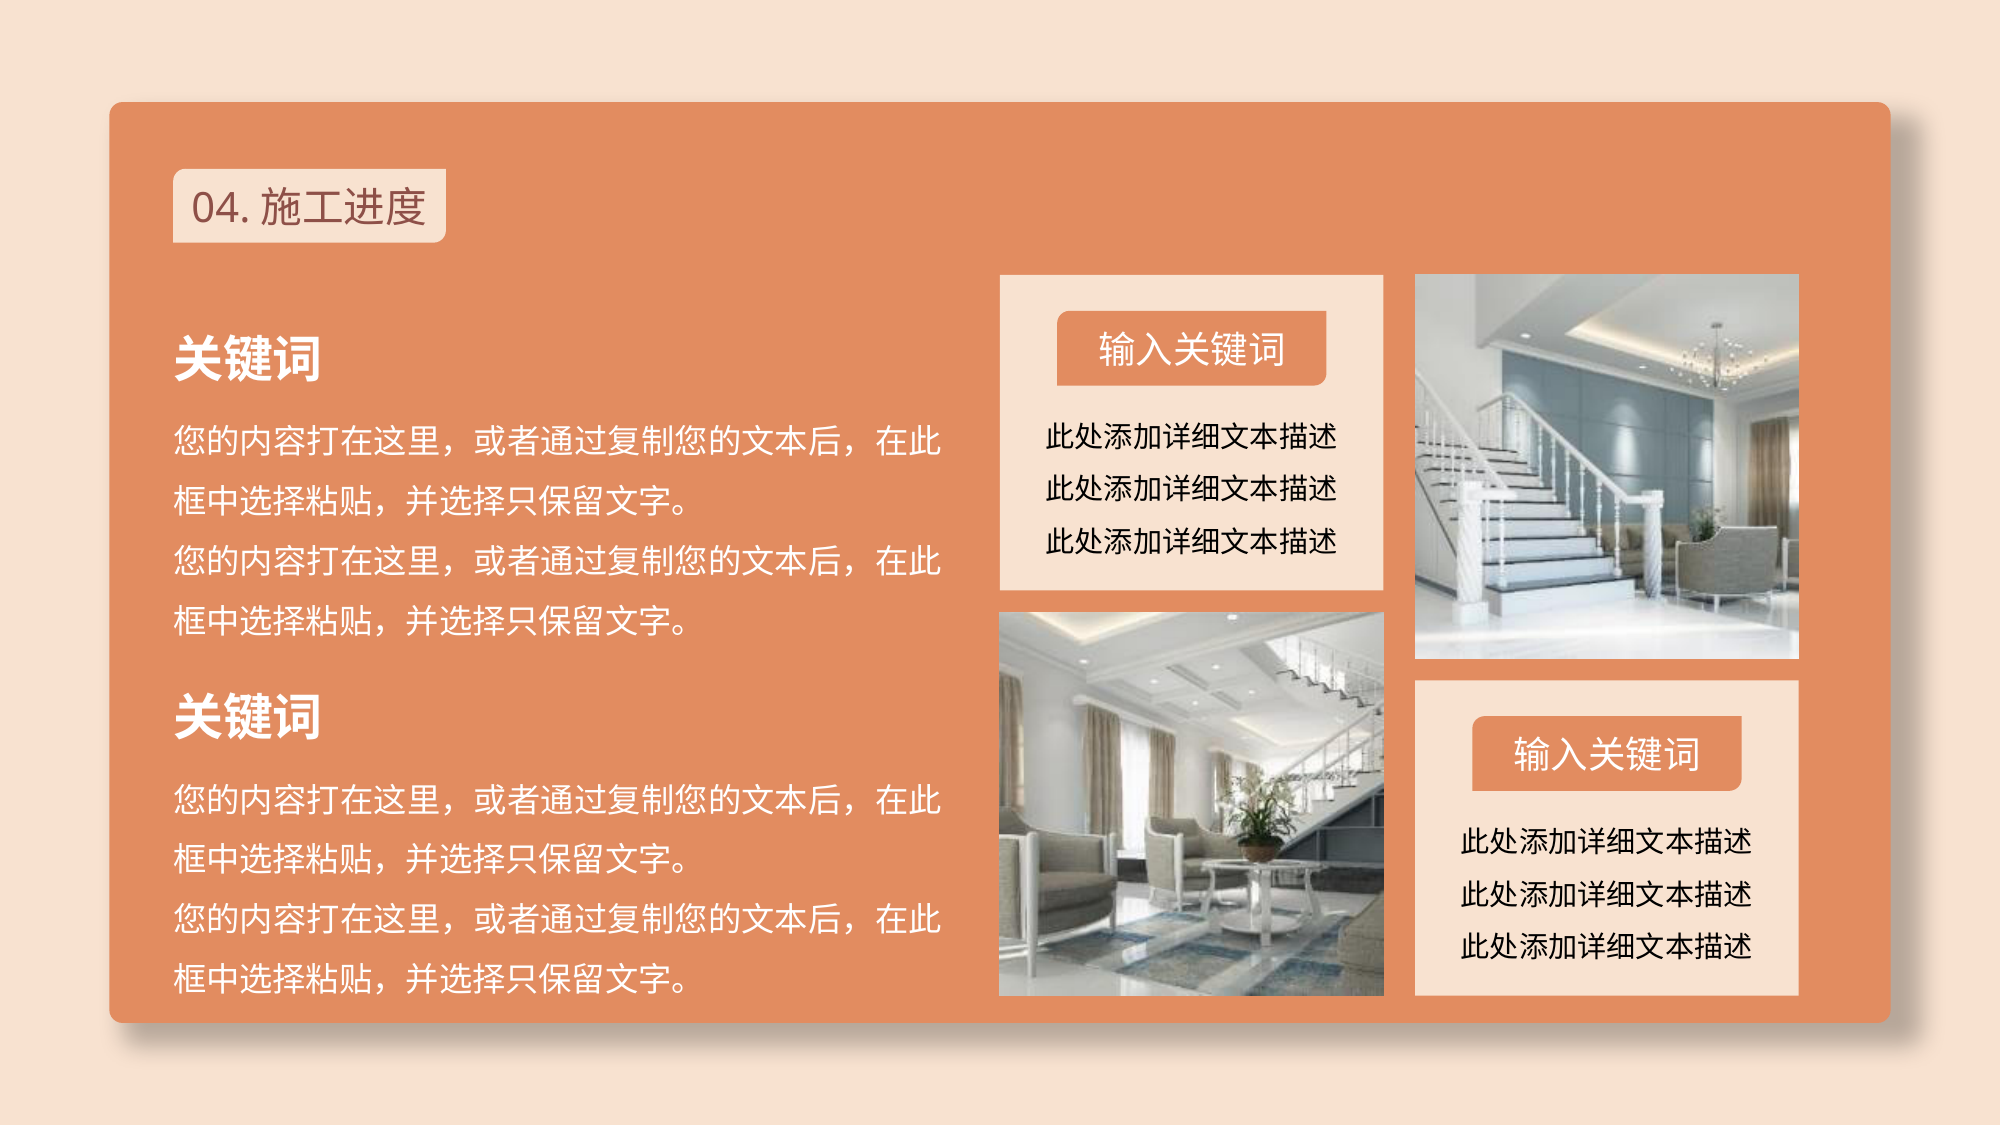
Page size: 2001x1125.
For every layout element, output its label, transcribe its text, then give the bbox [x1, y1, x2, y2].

text_box [999, 274, 1385, 591]
list 04.施工进度 [173, 168, 446, 243]
text_box 输入关键词 [1056, 309, 1328, 387]
text_box 关键词 [173, 327, 618, 388]
picture [999, 612, 1384, 996]
text_box 关键词 [173, 685, 618, 746]
picture [1415, 274, 1799, 659]
text_box 输入关键词 [1471, 715, 1743, 792]
text_box 此处添加详细文本描述此处添加详细文本描述 此处添加详细文本描述 [1453, 805, 1761, 964]
text_box 您的内容打在这里，或者通过复制您的文本后，在此框中选择粘贴，并选择只保留文字。 您的内容打在这里，或者通过复制您的文本后，在此框中选择粘贴，并选择只保留文字。 [173, 400, 943, 641]
text_box 此处添加详细文本描述此处添加详细文本描述 此处添加详细文本描述 [1037, 400, 1346, 558]
text_box [1414, 679, 1800, 997]
text_box 您的内容打在这里，或者通过复制您的文本后，在此框中选择粘贴，并选择只保留文字。 您的内容打在这里，或者通过复制您的文本后，在此框中选择粘贴，并选择只保留文字。 [173, 758, 943, 999]
